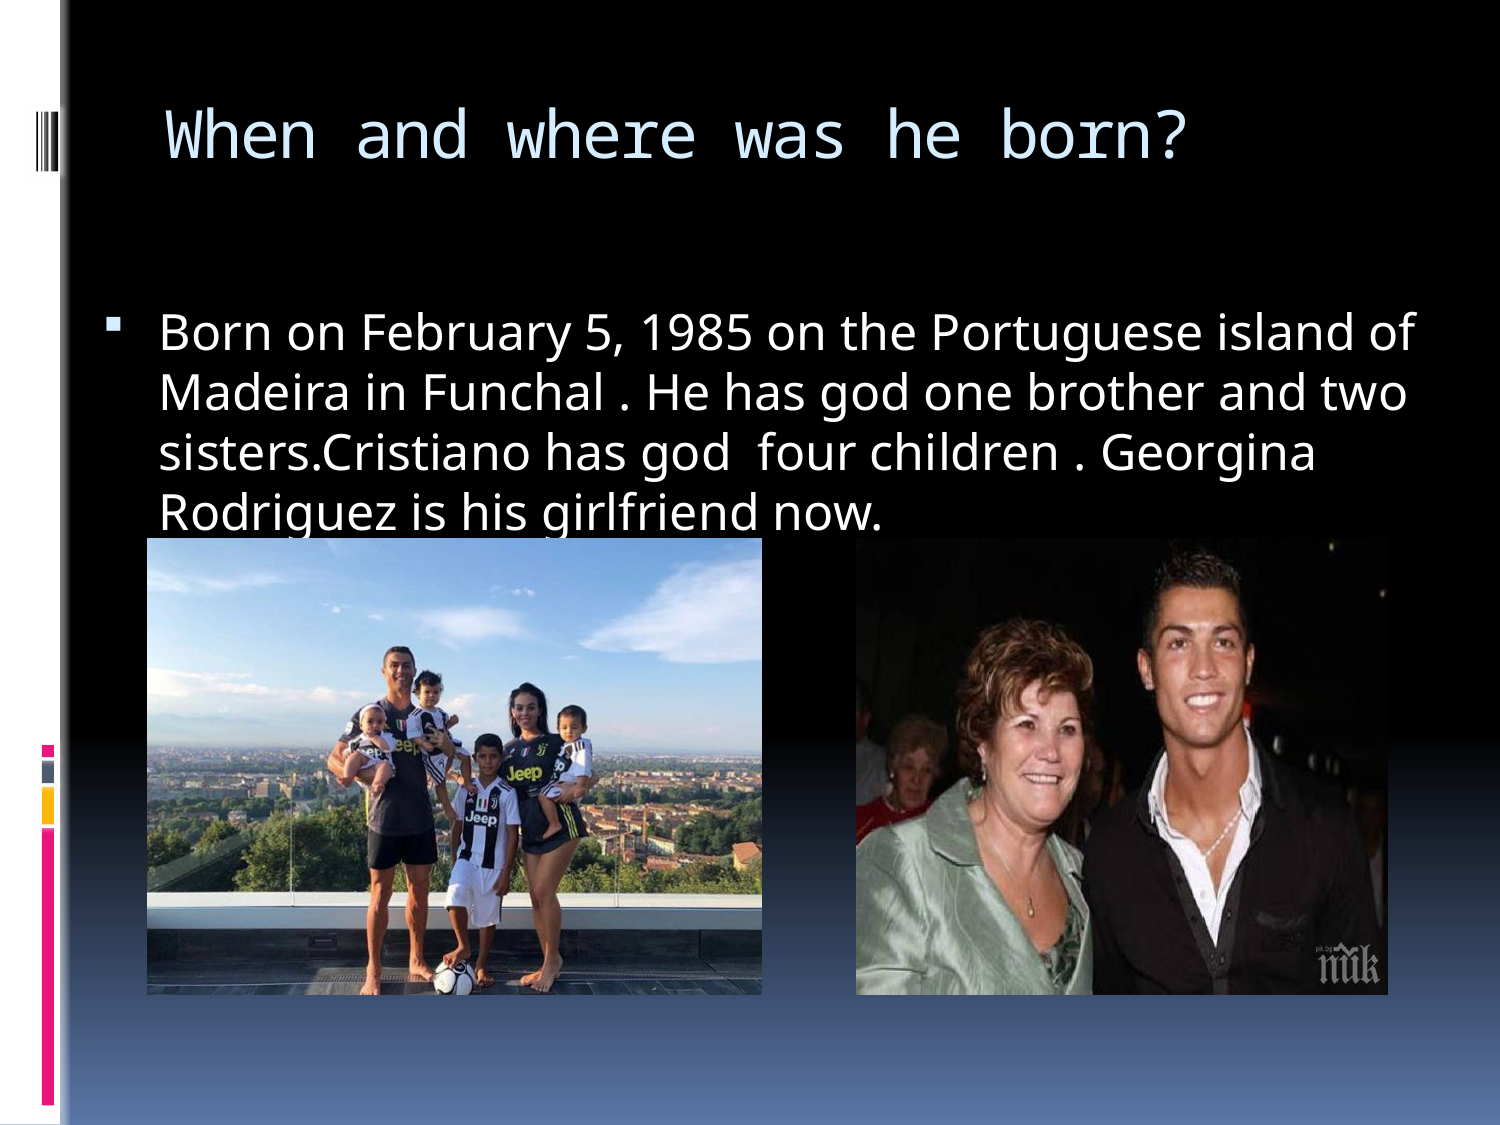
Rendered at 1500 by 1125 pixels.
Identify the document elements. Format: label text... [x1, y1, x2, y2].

picture [147, 538, 763, 996]
list Born on February 5, 1985 on the Portuguese island of Madeira in Funchal . He has god one brother and two sisters.Cristiano has god four children . Georgina Rodriguez is his girlfriend now. [76, 292, 1483, 1043]
title When and where was he born? [150, 83, 1425, 234]
picture [855, 538, 1388, 996]
